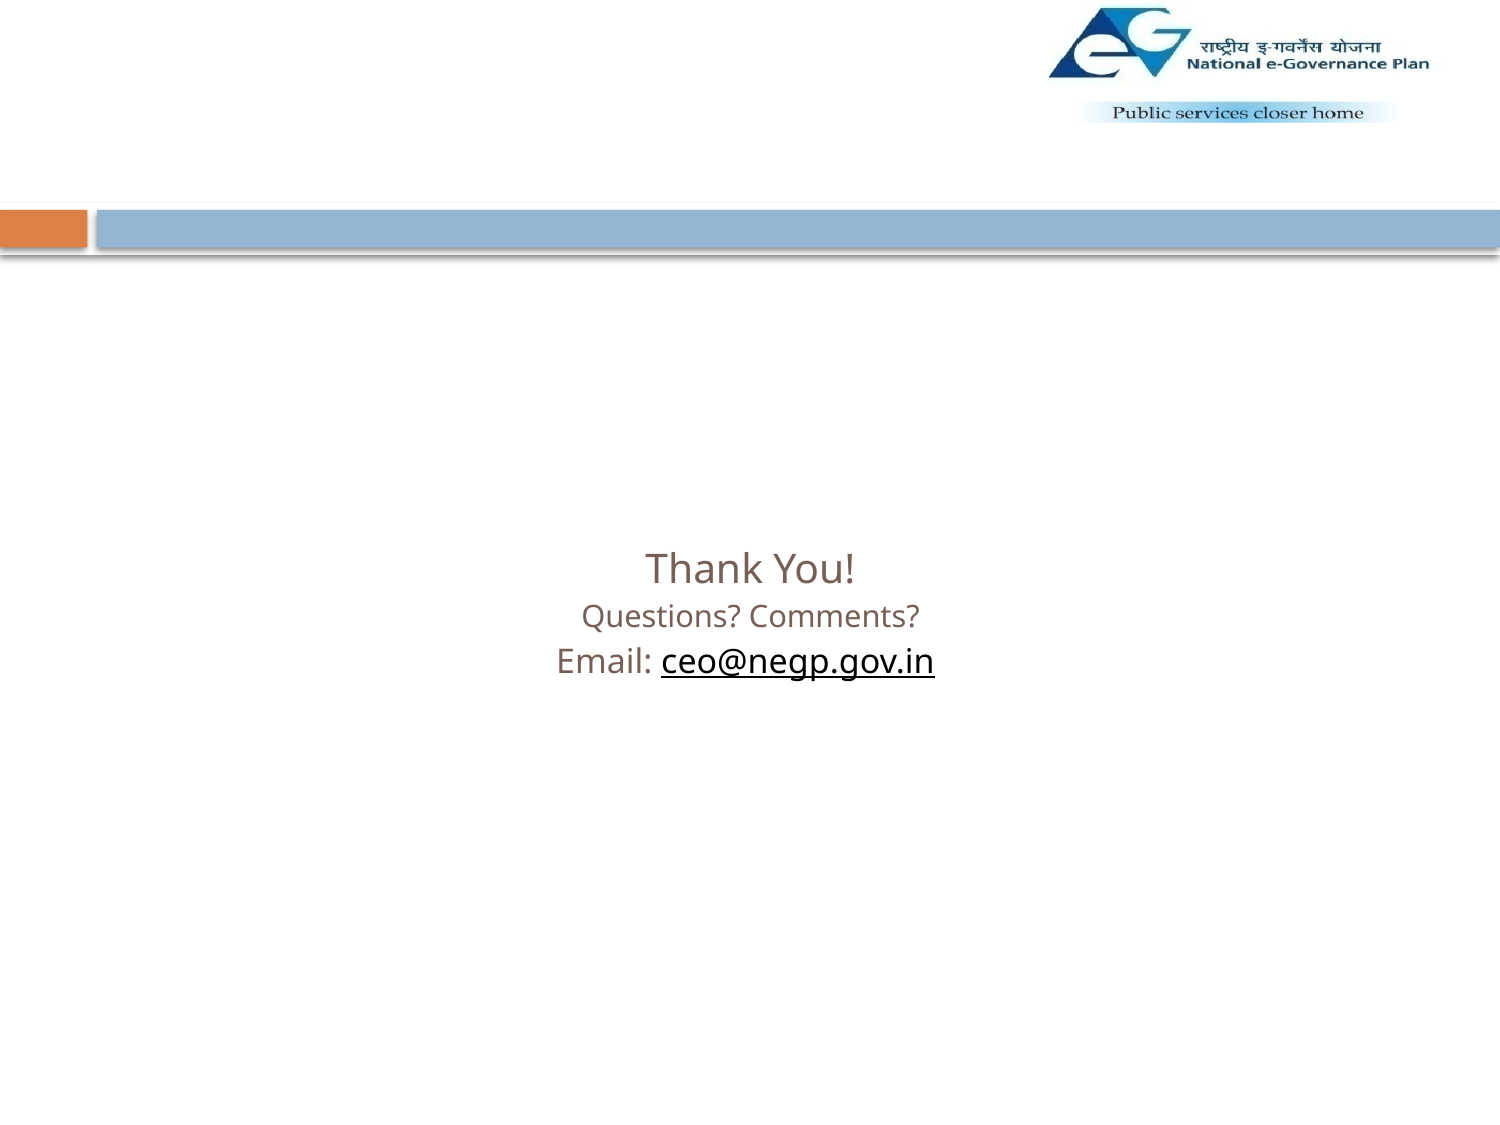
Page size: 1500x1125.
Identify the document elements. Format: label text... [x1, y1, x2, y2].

picture [1048, 0, 1500, 123]
title Thank You! Questions? Comments? Email: ceo@negp.gov.in [125, 529, 1376, 693]
